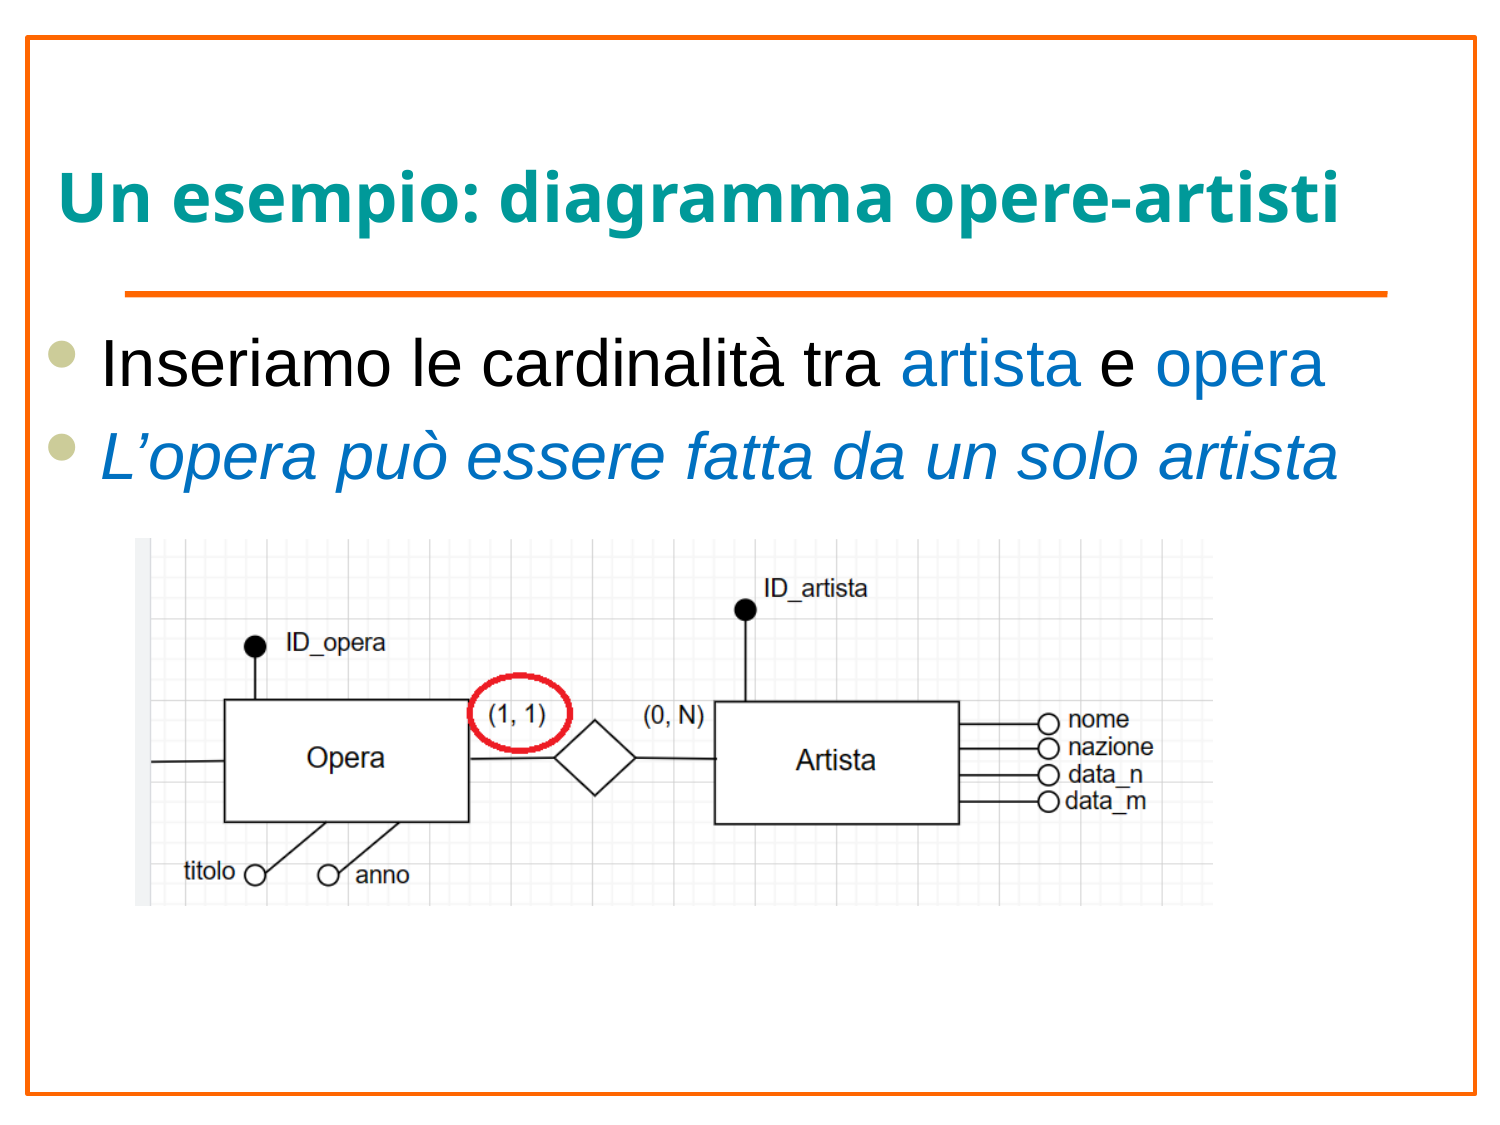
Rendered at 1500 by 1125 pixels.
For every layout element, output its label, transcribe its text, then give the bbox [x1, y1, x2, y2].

title Un esempio: diagramma opere-artisti [41, 87, 1483, 244]
list Inseriamo le cardinalità tra artista e opera L’opera può essere fatta da un solo artista [29, 312, 1459, 1024]
picture [135, 538, 1213, 906]
